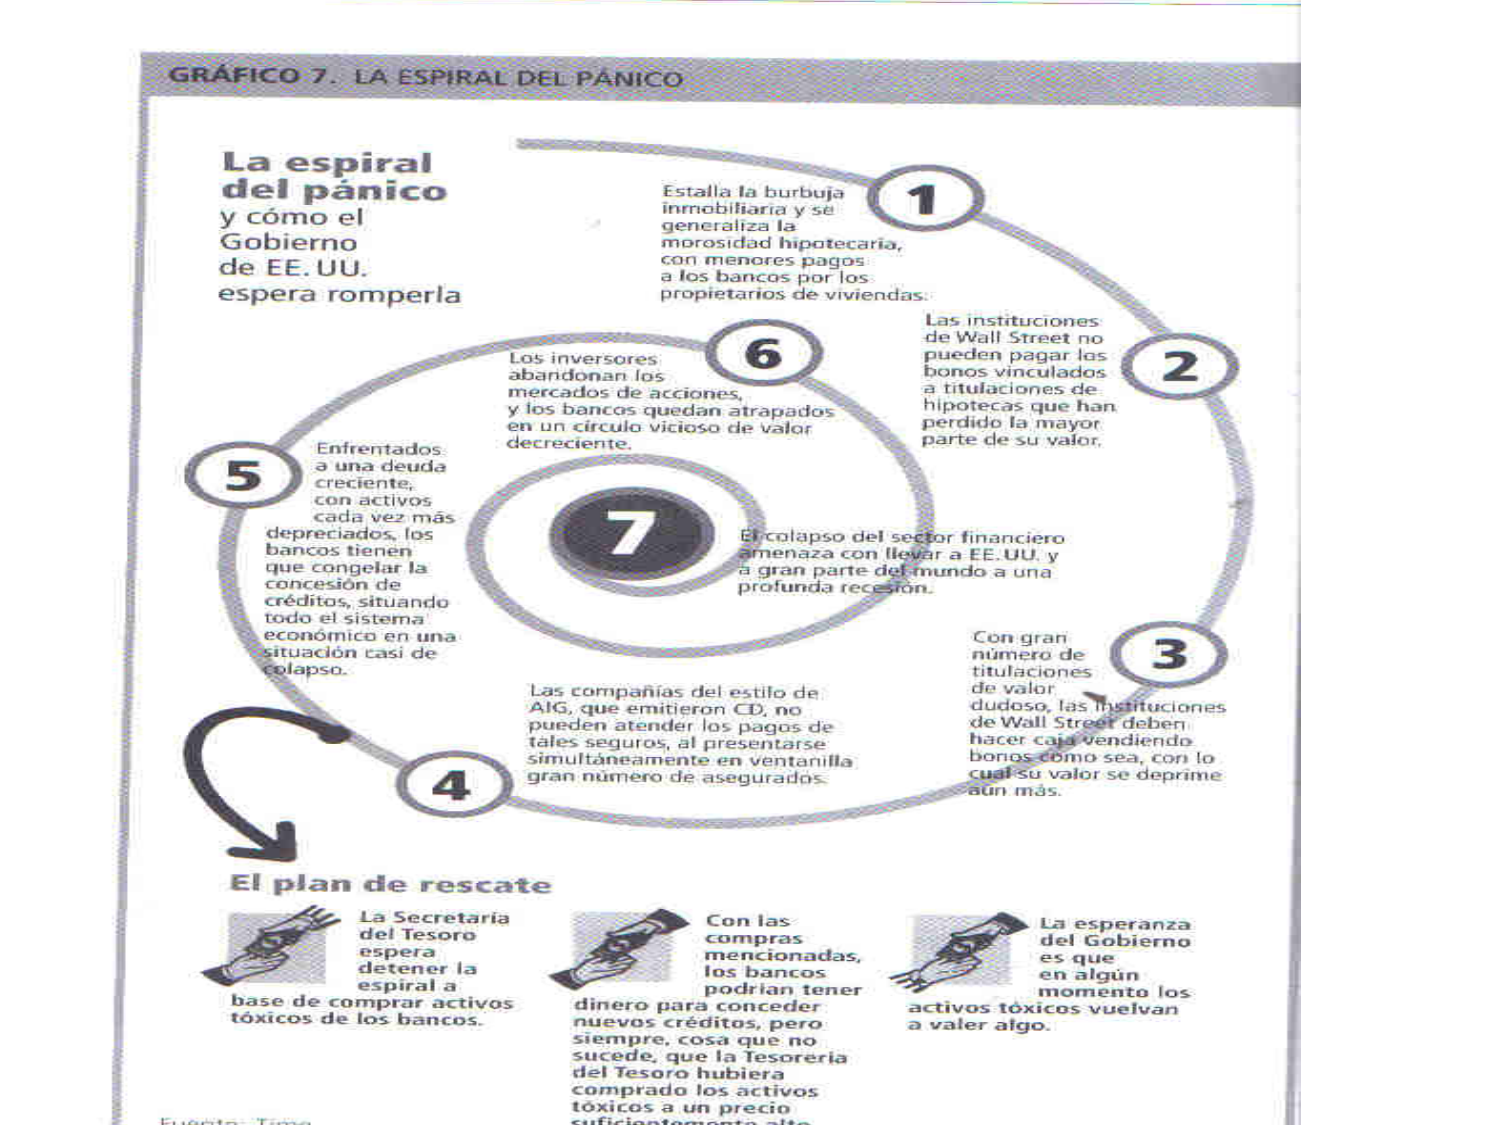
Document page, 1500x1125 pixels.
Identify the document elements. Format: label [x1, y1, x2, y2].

picture [81, 0, 1301, 1125]
